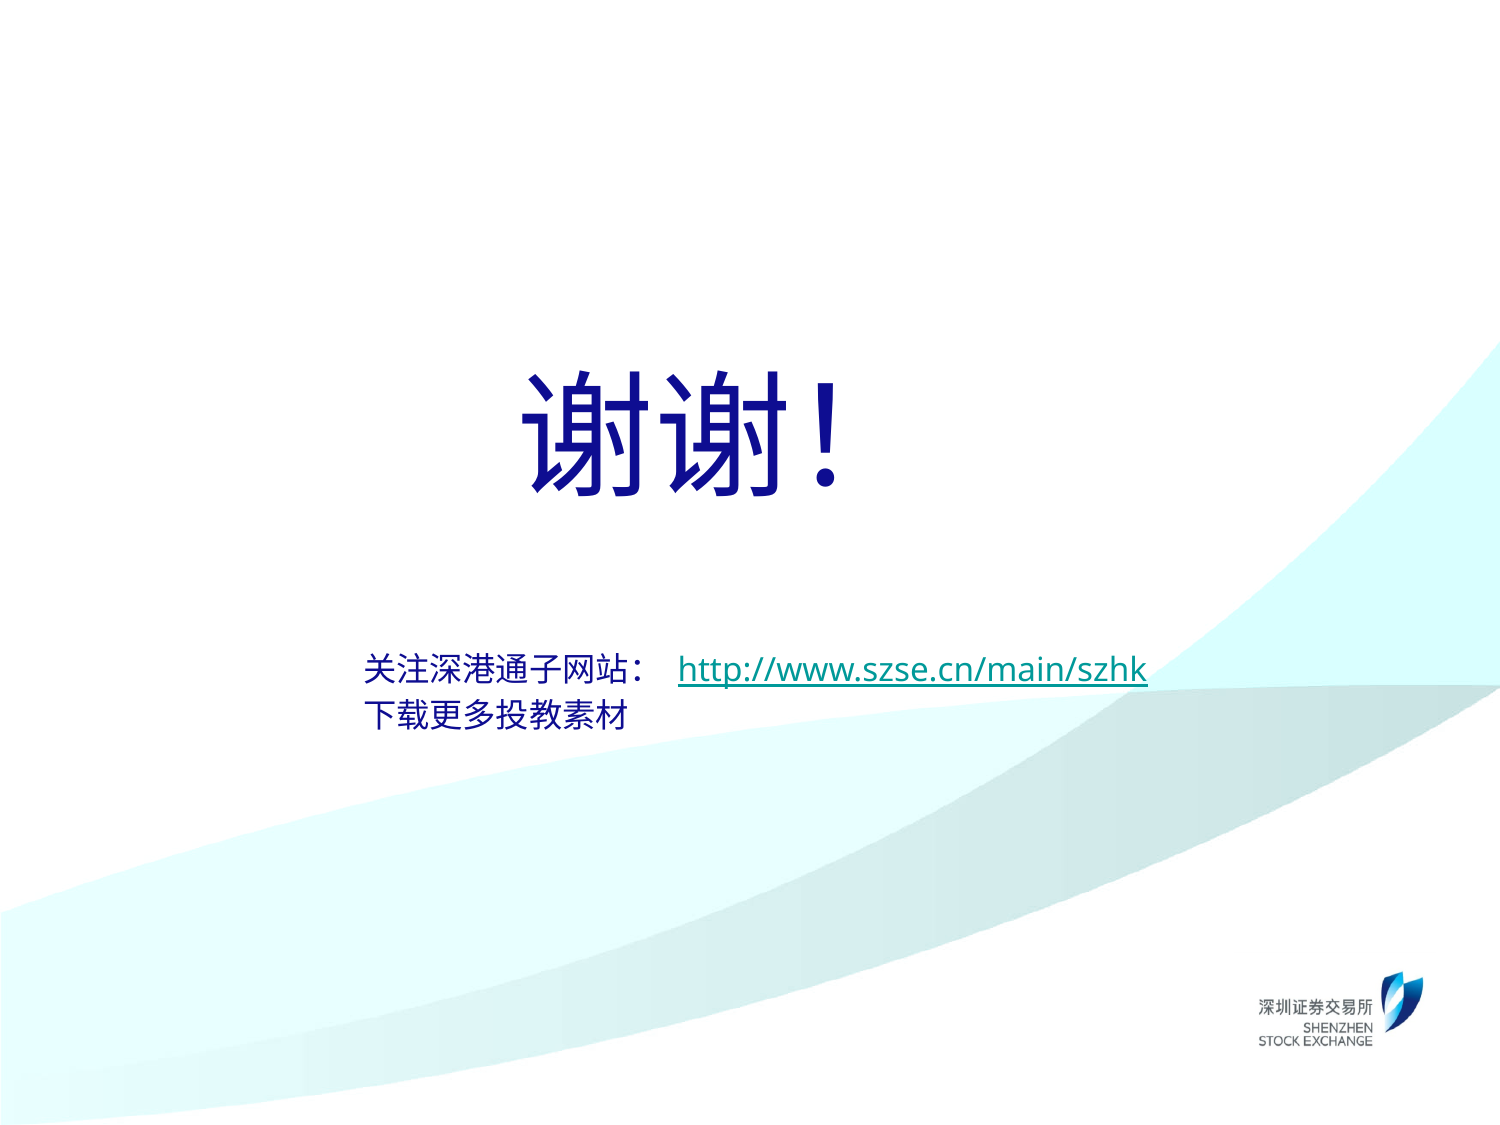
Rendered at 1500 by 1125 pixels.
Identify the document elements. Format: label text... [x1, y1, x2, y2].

picture [0, 0, 1500, 1125]
text_box 谢谢！ [501, 341, 892, 522]
text_box 关注深港通子网站： http://www.szse.cn/main/szhk 下载更多投教素材 [348, 641, 1365, 742]
